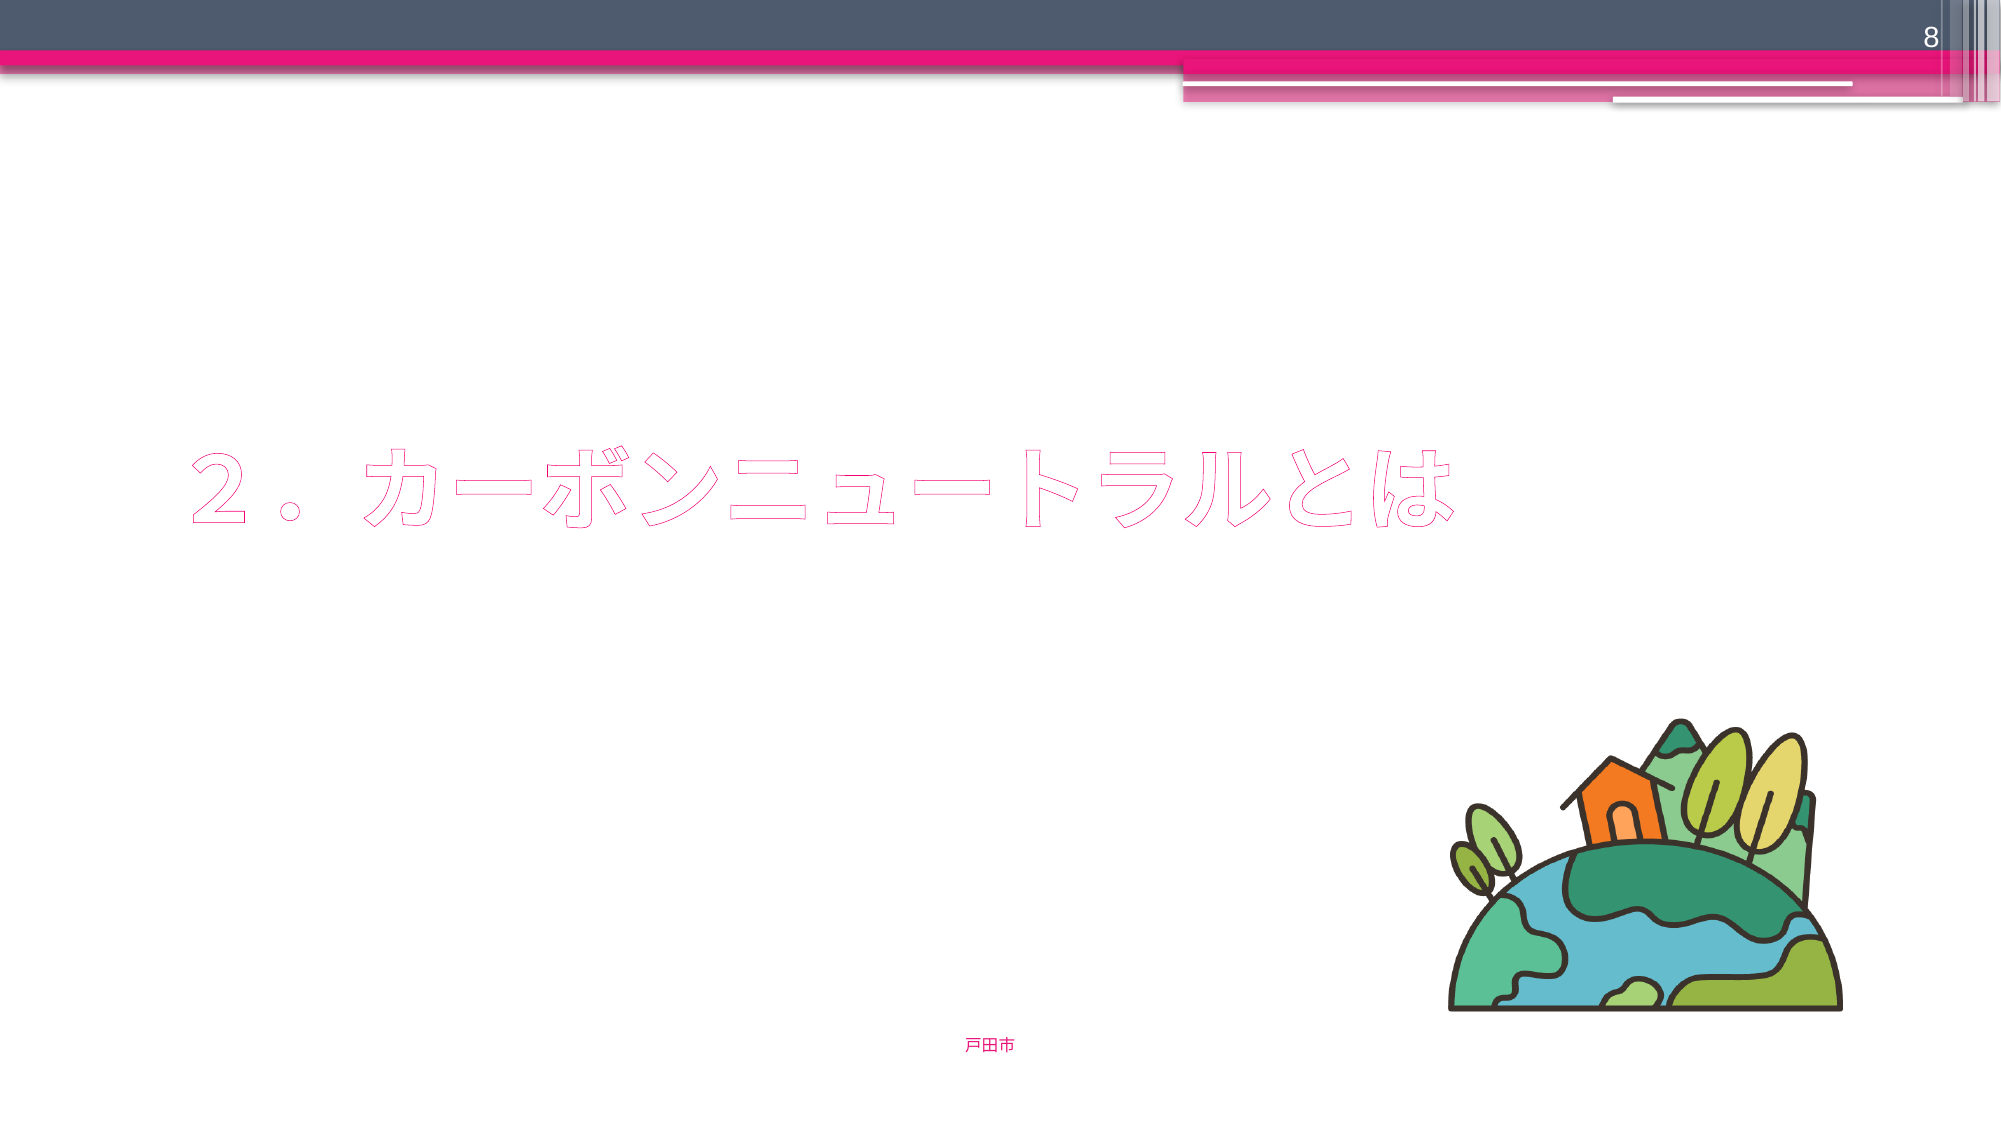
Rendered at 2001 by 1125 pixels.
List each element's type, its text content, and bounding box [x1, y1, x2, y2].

slide_number 8 [1787, 0, 1955, 61]
footer 戸田市 [740, 1027, 1030, 1103]
title ２．カーボンニュートラルとは [157, 324, 1858, 549]
picture [1431, 715, 1859, 1065]
